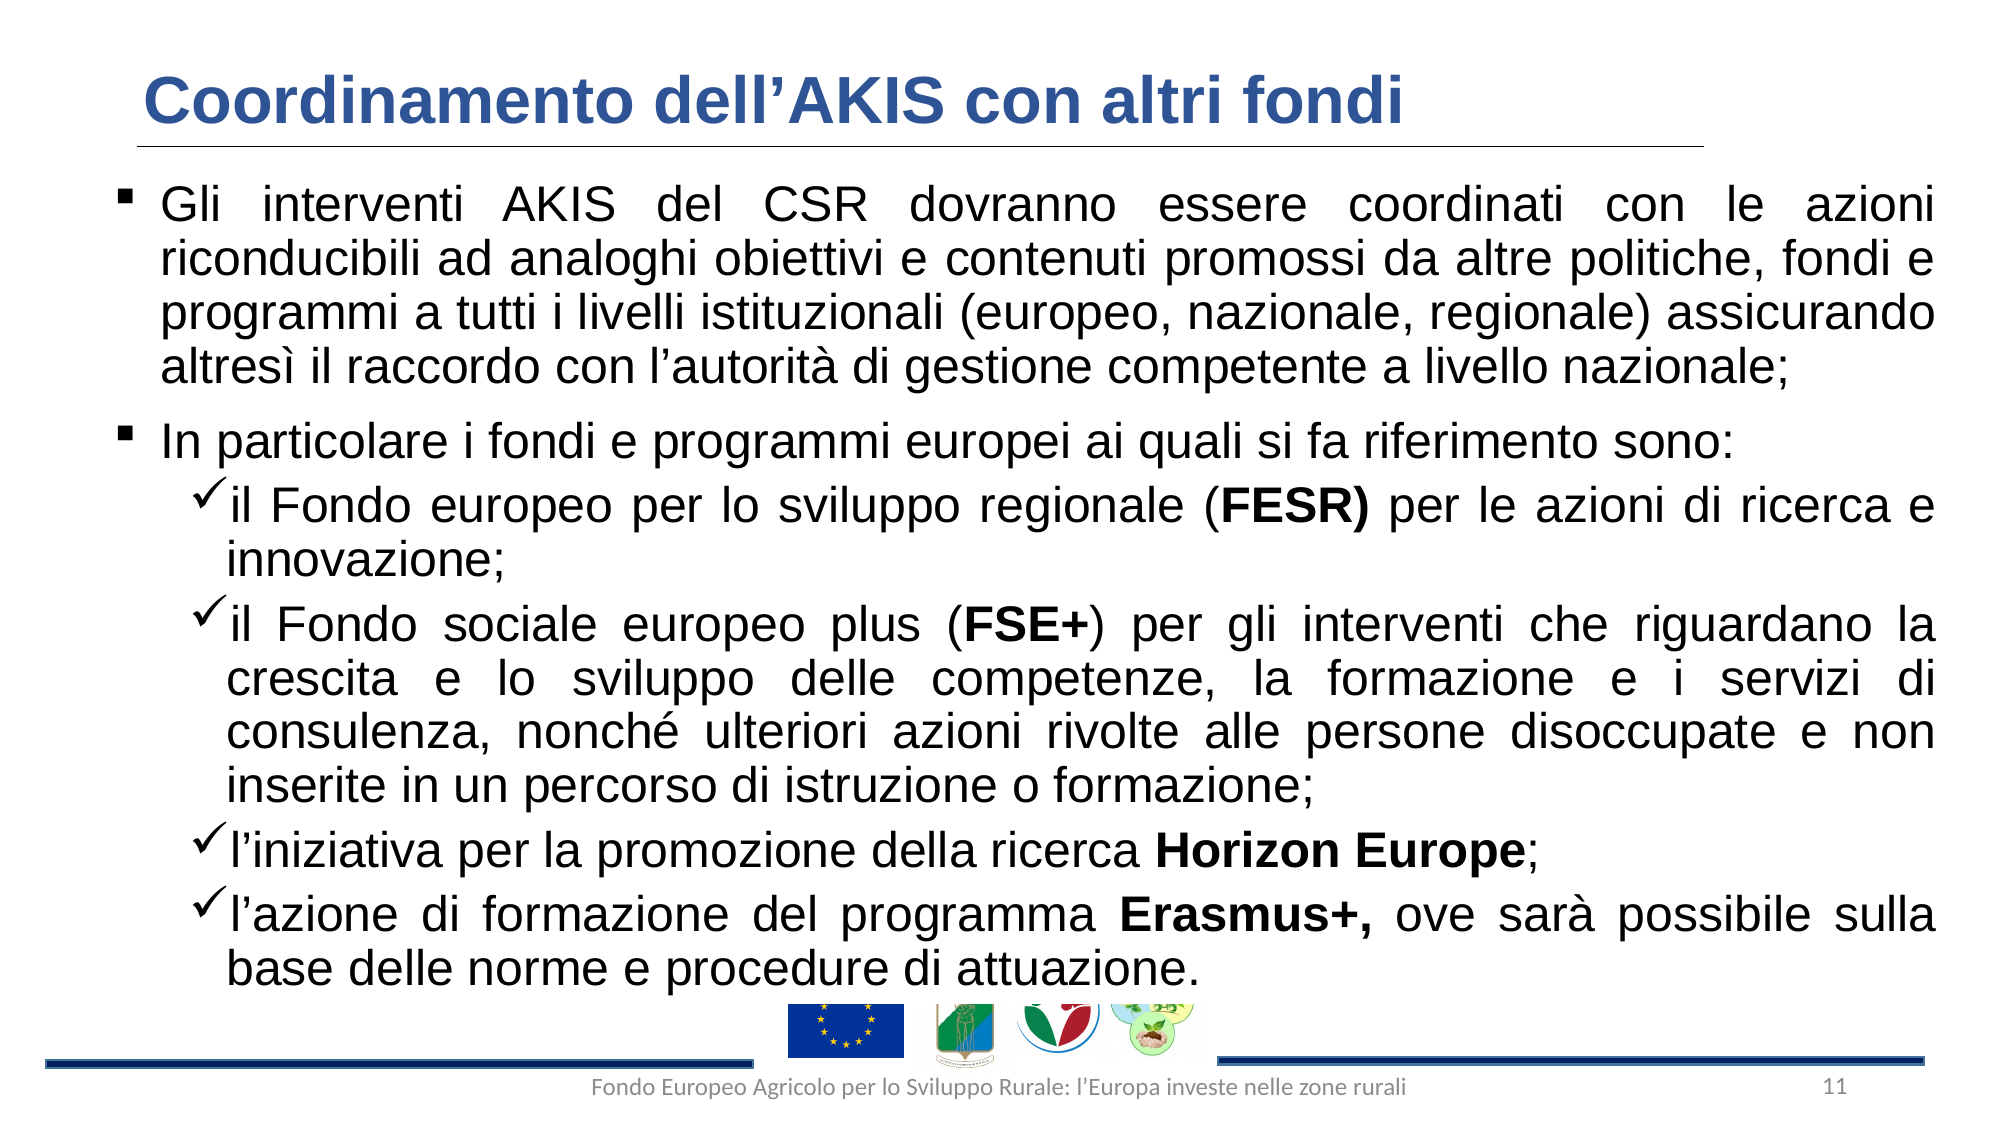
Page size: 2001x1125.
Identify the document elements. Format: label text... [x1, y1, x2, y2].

picture [913, 1004, 1017, 1077]
text_box Gli interventi AKIS del CSR dovranno essere coordinati con le azioni riconducibili ad analoghi obiettivi e contenuti promossi da altre politiche, fondi e programmi a tutti i livelli istituzionali (europeo, nazionale, regionale) assicurando altresì il raccordo con l’autorità di gestione competente a livello nazionale; In particolare i fondi e programmi europei ai quali si fa riferimento sono: il Fondo europeo per lo sviluppo regionale (FESR) per le azioni di ricerca e innovazione; il Fondo sociale europeo plus (FSE+) per gli interventi che riguardano la crescita e lo sviluppo delle competenze, la formazione e i servizi di consulenza, nonché ulteriori azioni rivolte alle persone disoccupate e non inserite in un percorso di istruzione o formazione; l’iniziativa per la promozione della ricerca Horizon Europe; l’azione di formazione del programma Erasmus+, ove sarà possibile sulla base delle norme e procedure di attuazione. [99, 171, 1952, 1004]
picture [1096, 1004, 1208, 1059]
text_box [87, 156, 1913, 233]
picture [788, 1004, 904, 1058]
text_box Coordinamento dell’AKIS con altri fondi [128, 43, 1923, 144]
